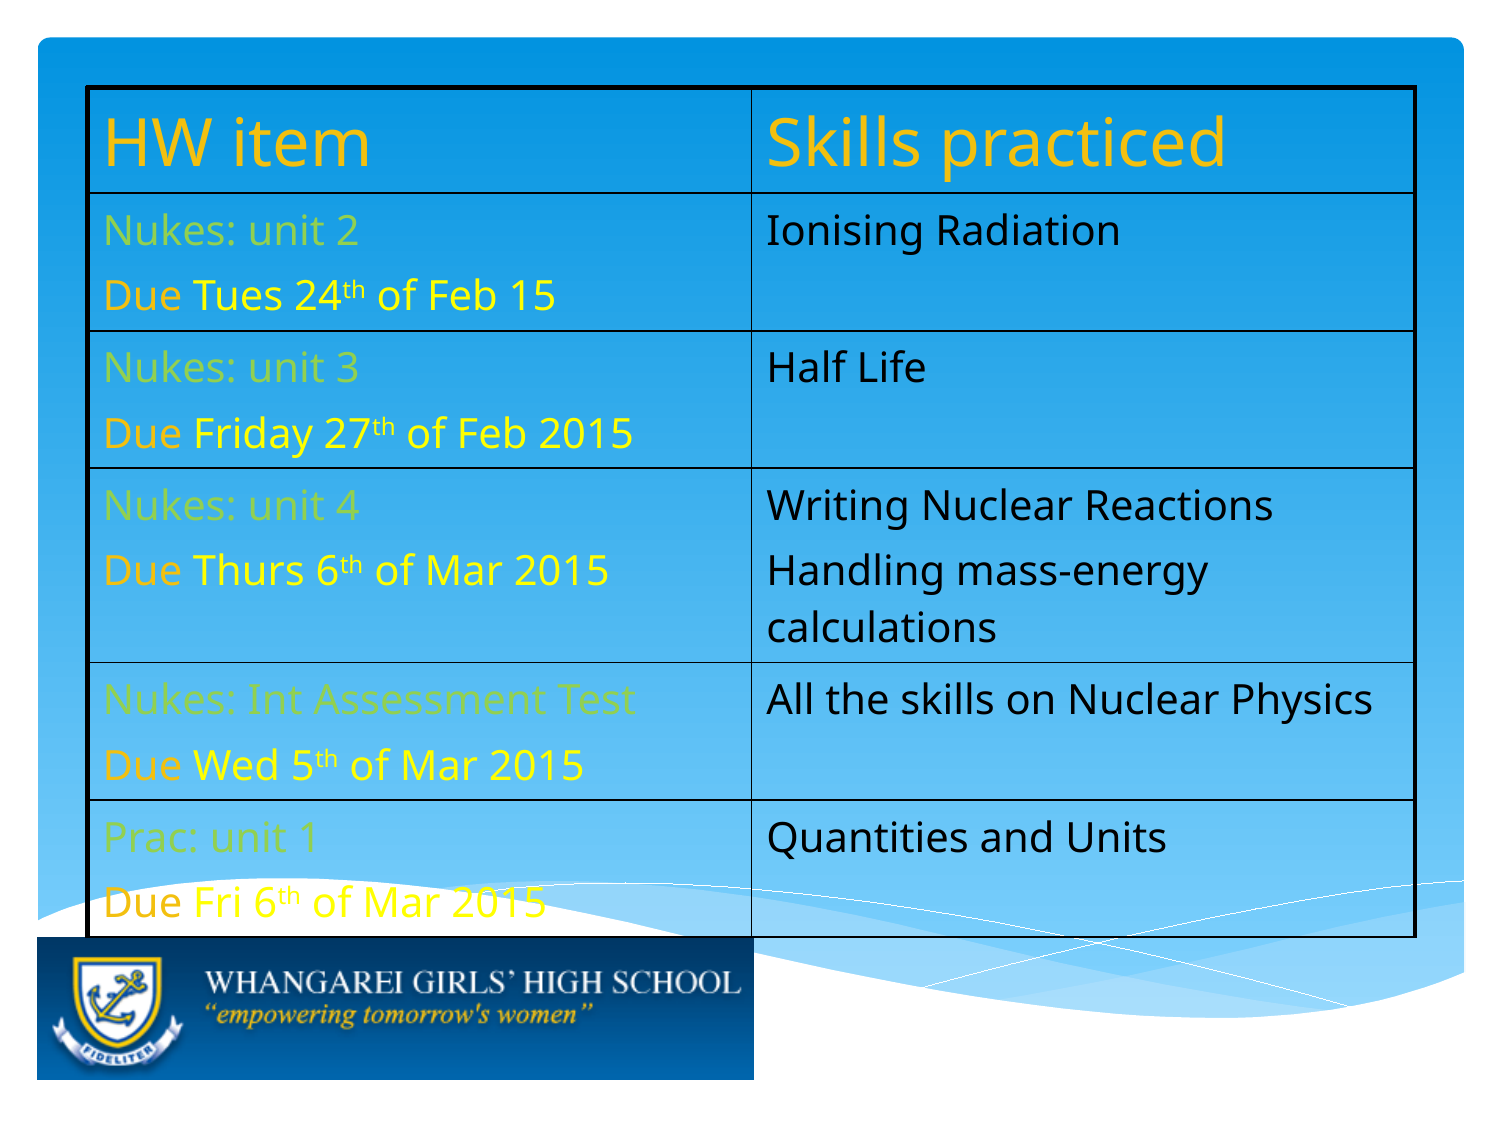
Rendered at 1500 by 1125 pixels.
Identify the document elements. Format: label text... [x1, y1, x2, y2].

table_cell Nukes: Int Assessment Test Due Wed 5th of Mar 2015 [90, 663, 751, 799]
table_header HW item [90, 90, 751, 192]
table_cell All the skills on Nuclear Physics [752, 663, 1413, 799]
table_cell Nukes: unit 3 Due Friday 27th of Feb 2015 [90, 332, 751, 467]
table_cell Writing Nuclear Reactions Handling mass-energy calculations [752, 469, 1413, 662]
table_cell Nukes: unit 4 Due Thurs 6th of Mar 2015 [90, 469, 751, 662]
table_cell Quantities and Units [752, 801, 1413, 936]
table_cell Ionising Radiation [752, 194, 1413, 330]
picture [37, 937, 754, 1080]
table_header Skills practiced [752, 90, 1413, 192]
table_cell Prac: unit 1 Due Fri 6th of Mar 2015 [90, 801, 751, 935]
table_cell Nukes: unit 2 Due Tues 24th of Feb 15 [90, 194, 751, 330]
table_cell Half Life [752, 332, 1413, 467]
